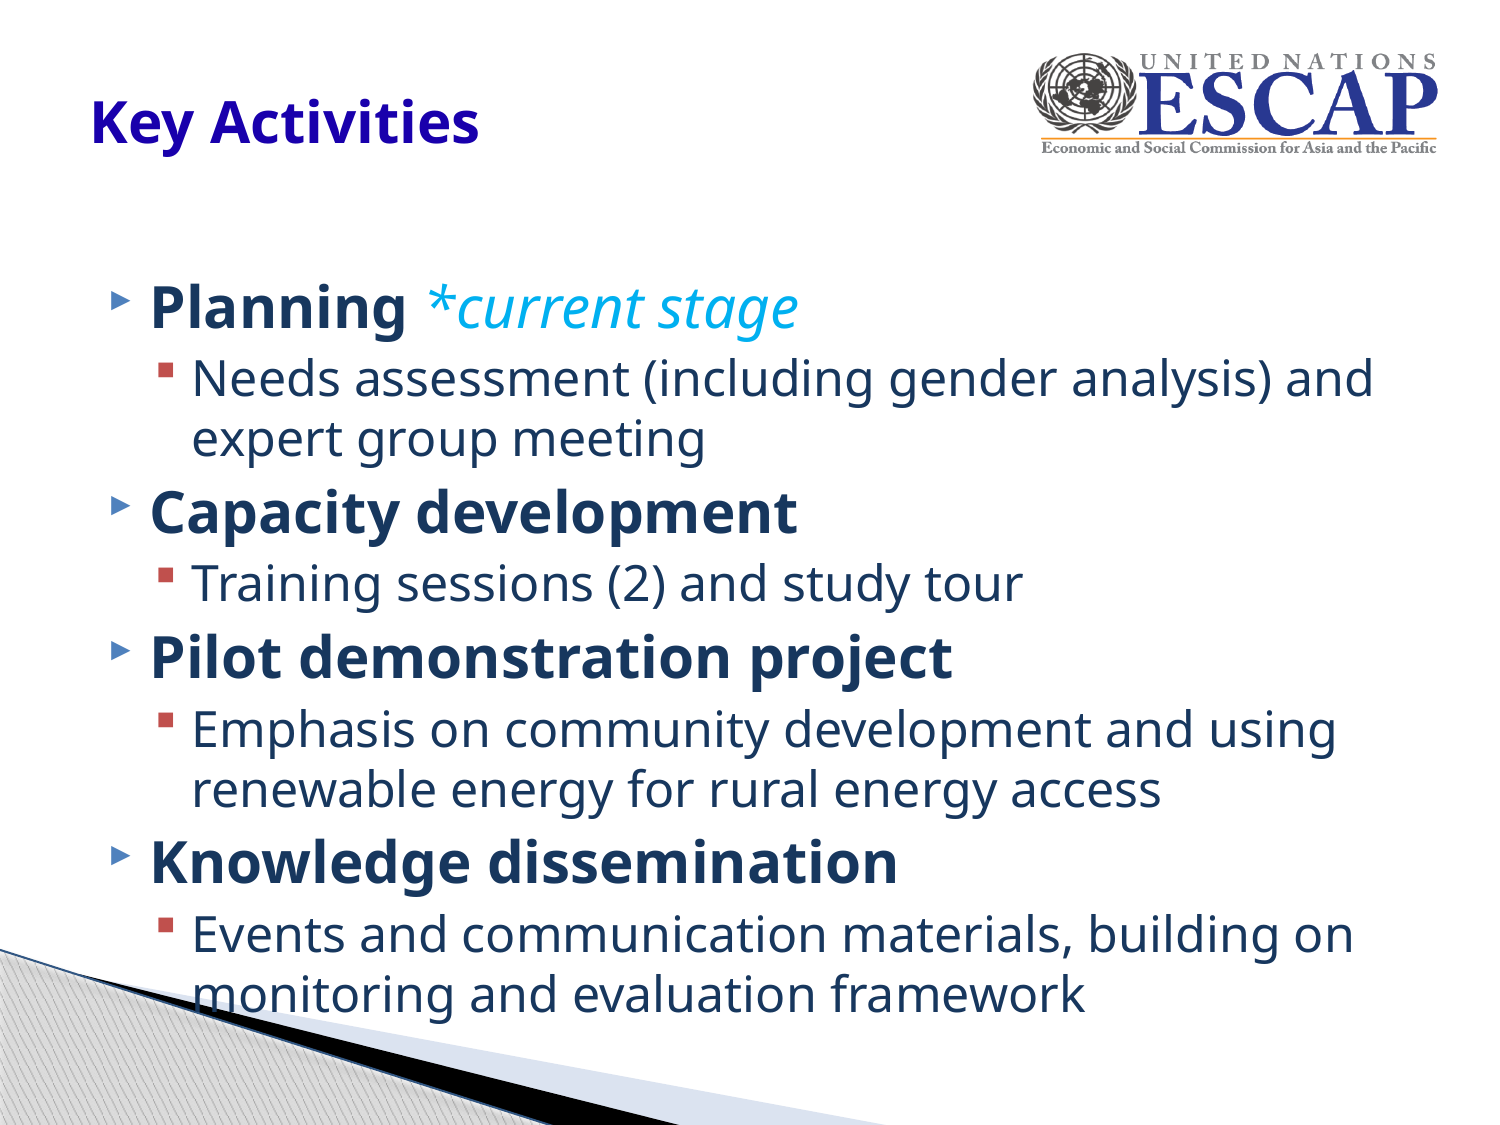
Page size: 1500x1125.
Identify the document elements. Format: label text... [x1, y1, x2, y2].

list Planning *current stage Needs assessment (including gender analysis) and expert group meeting Capacity development Training sessions (2) and study tour Pilot demonstration project Emphasis on community development and using renewable energy for rural energy access Knowledge dissemination Events and communication materials, building on monitoring and evaluation framework [74, 262, 1426, 1063]
title Key Activities [75, 45, 1300, 197]
